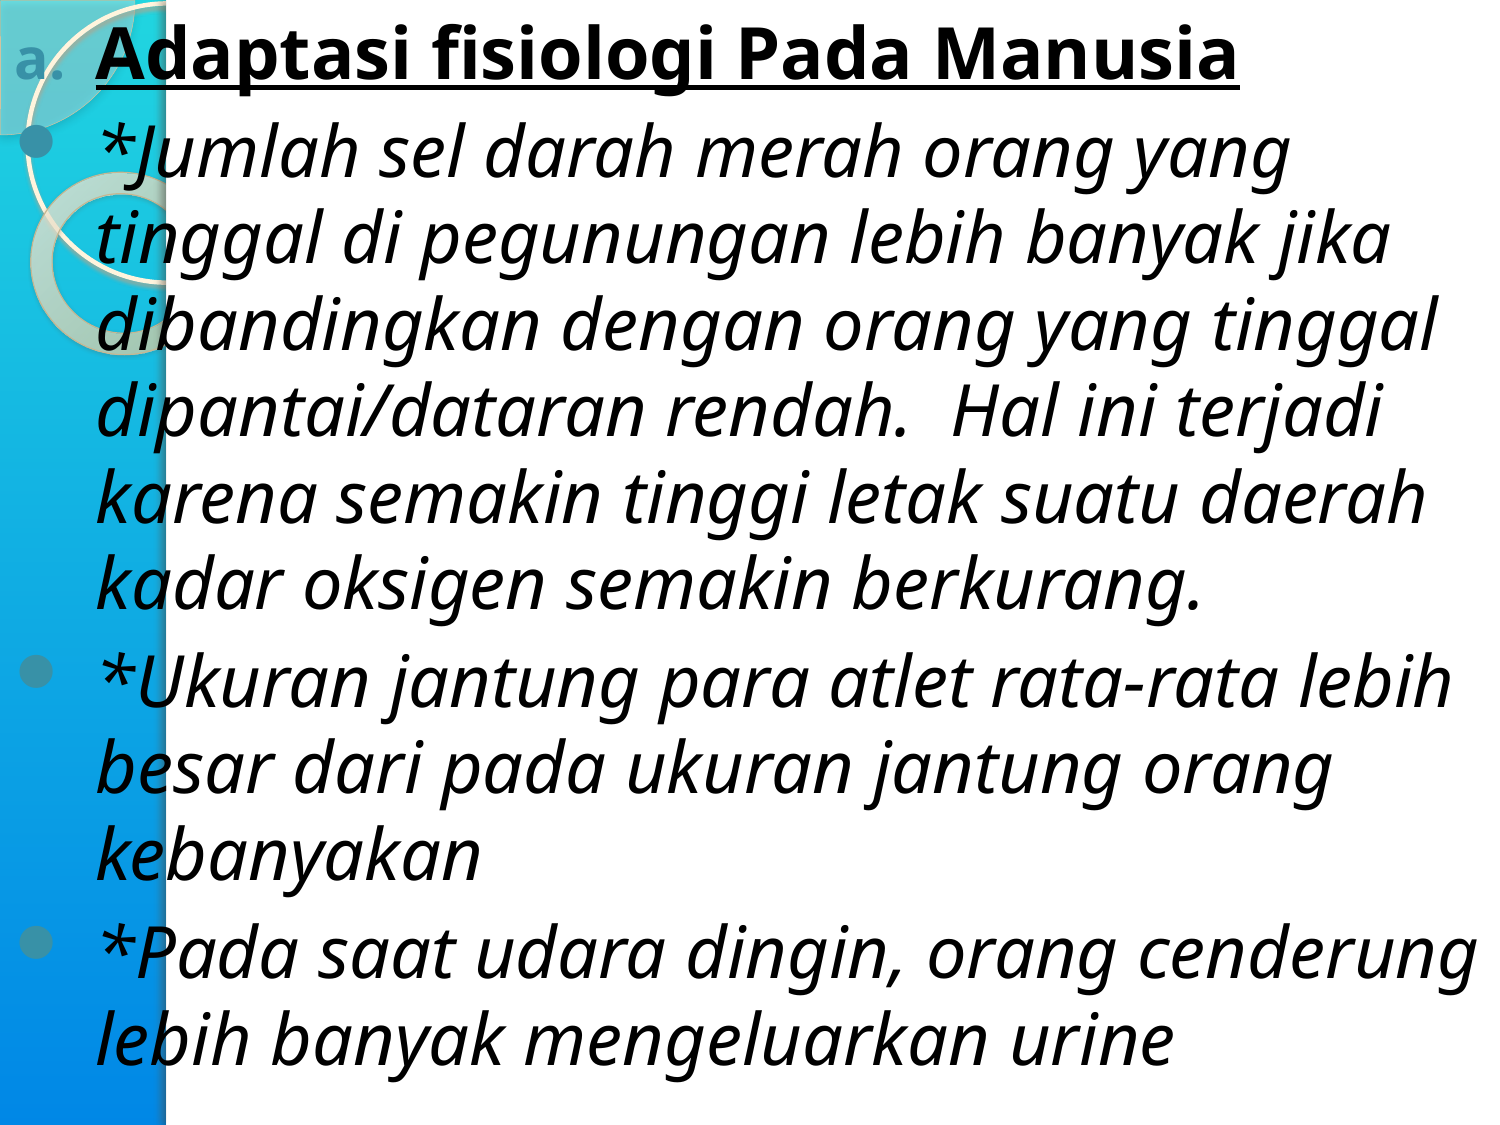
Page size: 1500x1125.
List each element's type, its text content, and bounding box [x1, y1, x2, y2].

list Adaptasi fisiologi Pada Manusia *Jumlah sel darah merah orang yang tinggal di pegunungan lebih banyak jika dibandingkan dengan orang yang tinggal dipantai/dataran rendah. Hal ini terjadi karena semakin tinggi letak suatu daerah kadar oksigen semakin berkurang. *Ukuran jantung para atlet rata-rata lebih besar dari pada ukuran jantung orang kebanyakan *Pada saat udara dingin, orang cenderung lebih banyak mengeluarkan urine [0, 0, 1500, 1125]
